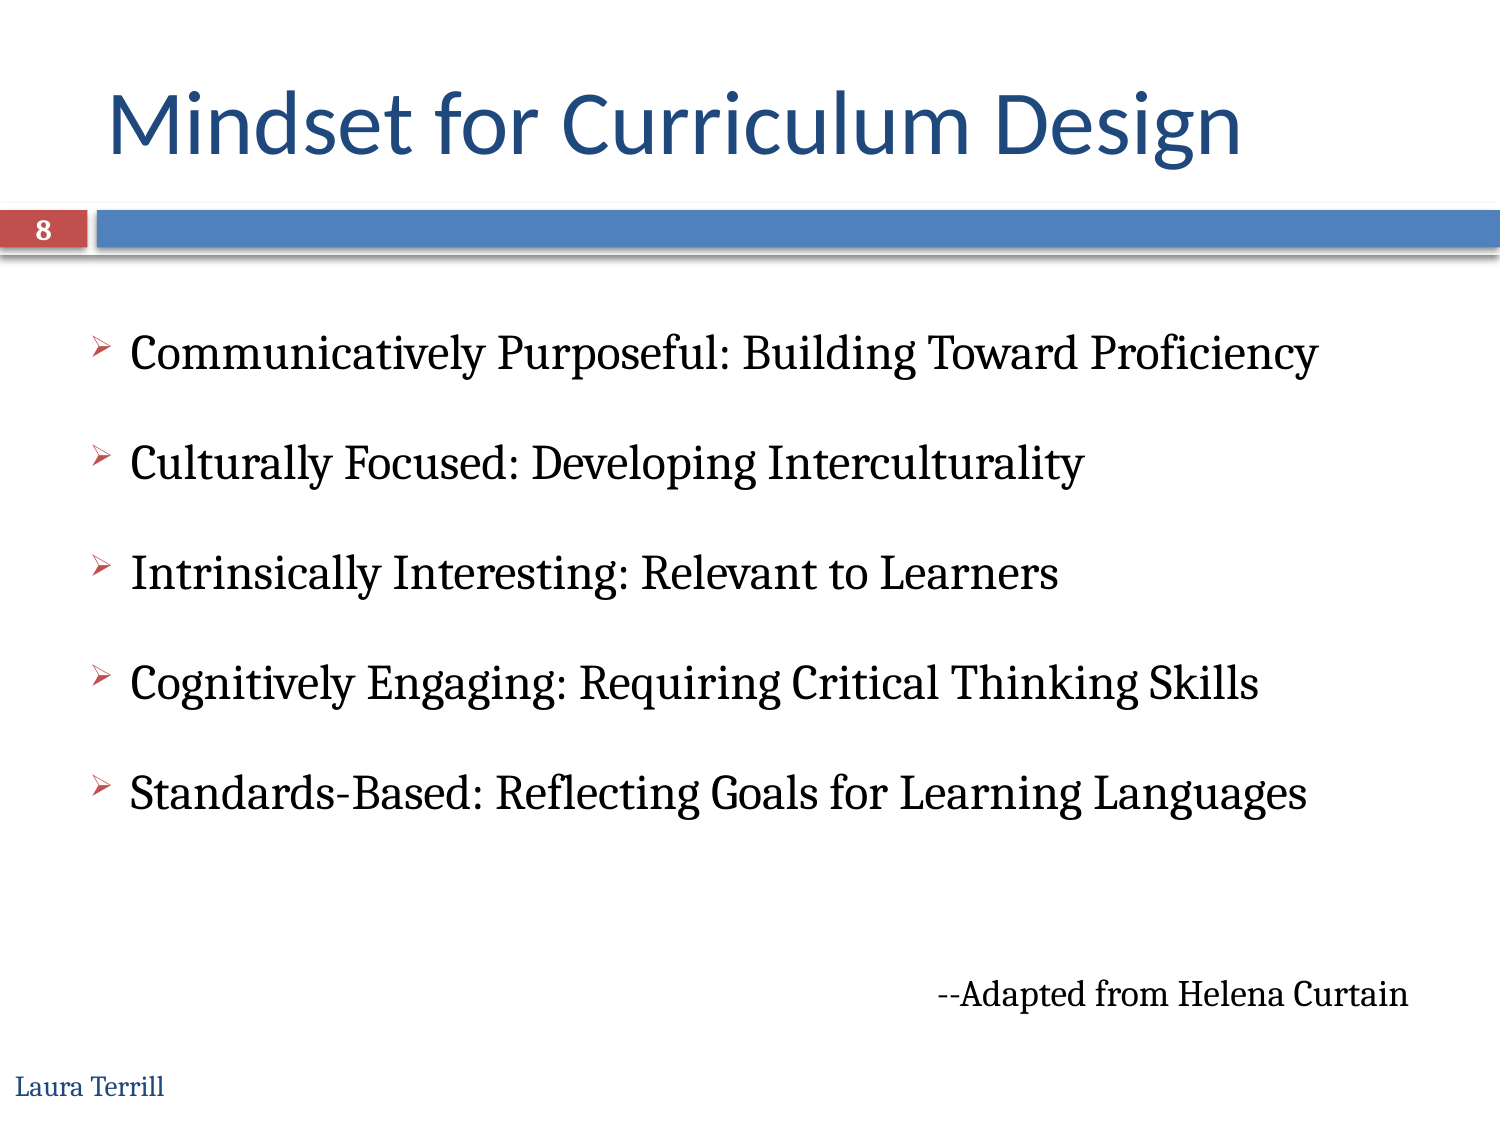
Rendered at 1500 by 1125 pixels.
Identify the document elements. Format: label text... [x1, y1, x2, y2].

list Communicatively Purposeful: Building Toward Proficiency Culturally Focused: Developing Interculturality Intrinsically Interesting: Relevant to Learners Cognitively Engaging: Requiring Critical Thinking Skills Standards-Based: Reflecting Goals for Learning Languages --Adapted from Helena Curtain [75, 312, 1425, 1022]
footer Laura Terrill [0, 1054, 890, 1115]
slide_number 8 [0, 208, 88, 249]
title Mindset for Curriculum Design [91, 30, 1442, 206]
